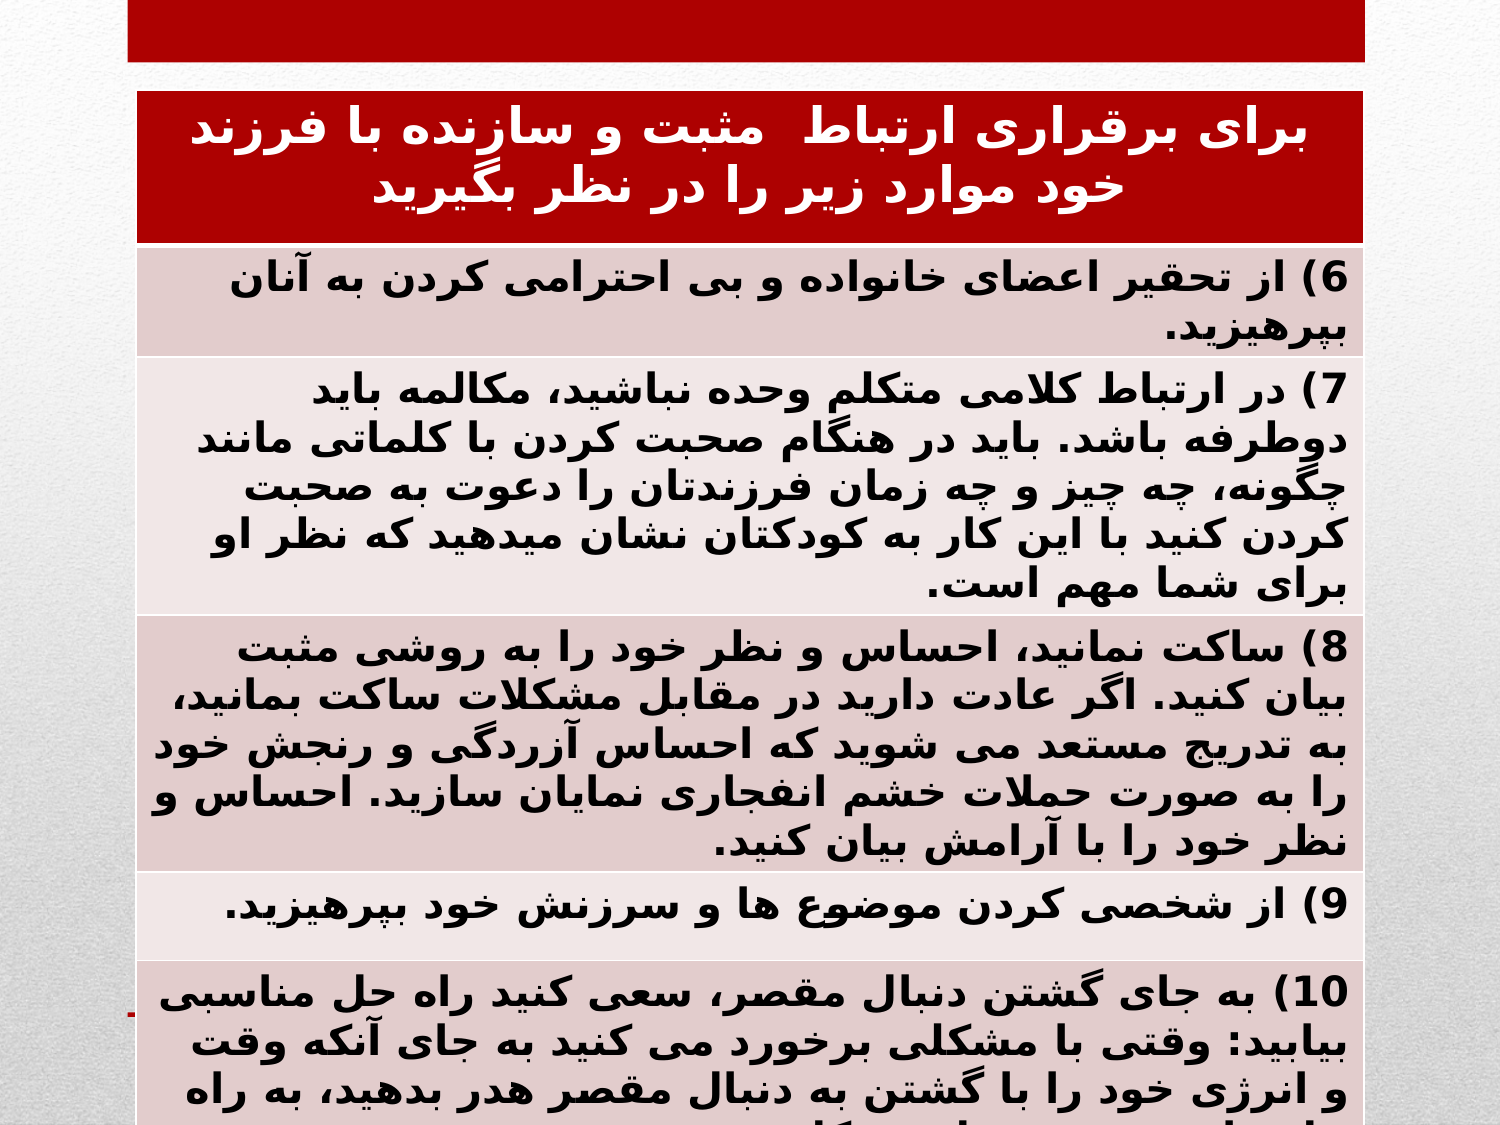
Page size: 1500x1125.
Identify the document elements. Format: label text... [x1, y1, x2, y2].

table_cell 10) به جای گشتن دنبال مقصر، سعی کنید راه حل مناسبی بیابید: وقتی با مشکلی برخورد می کنید به جای آنکه وقت و انرژی خود را با گشتن به دنبال مقصر هدر بدهید، به راه حل های موثر در حل مشکل بیندیشید. [137, 961, 1363, 1125]
table_cell 6) از تحقیر اعضای خانواده و بی احترامی کردن به آنان بپرهیزید. [137, 248, 1363, 356]
table_header برای برقراری ارتباط مثبت و سازنده با فرزند خود موارد زیر را در نظر بگیرید [137, 91, 1363, 243]
table_cell 7) در ارتباط کلامی متکلم وحده نباشید، مکالمه باید دوطرفه باشد. باید در هنگام صحبت کردن با کلماتی مانند چگونه، چه چیز و چه زمان فرزندتان را دعوت به صحبت کردن کنید با این کار به کودکتان نشان میدهید که نظر او برای شما مهم است. [137, 358, 1363, 614]
table_cell 9) از شخصی کردن موضوع ها و سرزنش خود بپرهیزید. [137, 873, 1363, 960]
table_cell 8) ساکت نمانید، احساس و نظر خود را به روشی مثبت بیان کنید. اگر عادت دارید در مقابل مشکلات ساکت بمانید، به تدریج مستعد می شوید که احساس آزردگی و رنجش خود را به صورت حملات خشم انفجاری نمایان سازید. احساس و نظر خود را با آرامش بیان کنید. [137, 616, 1363, 871]
